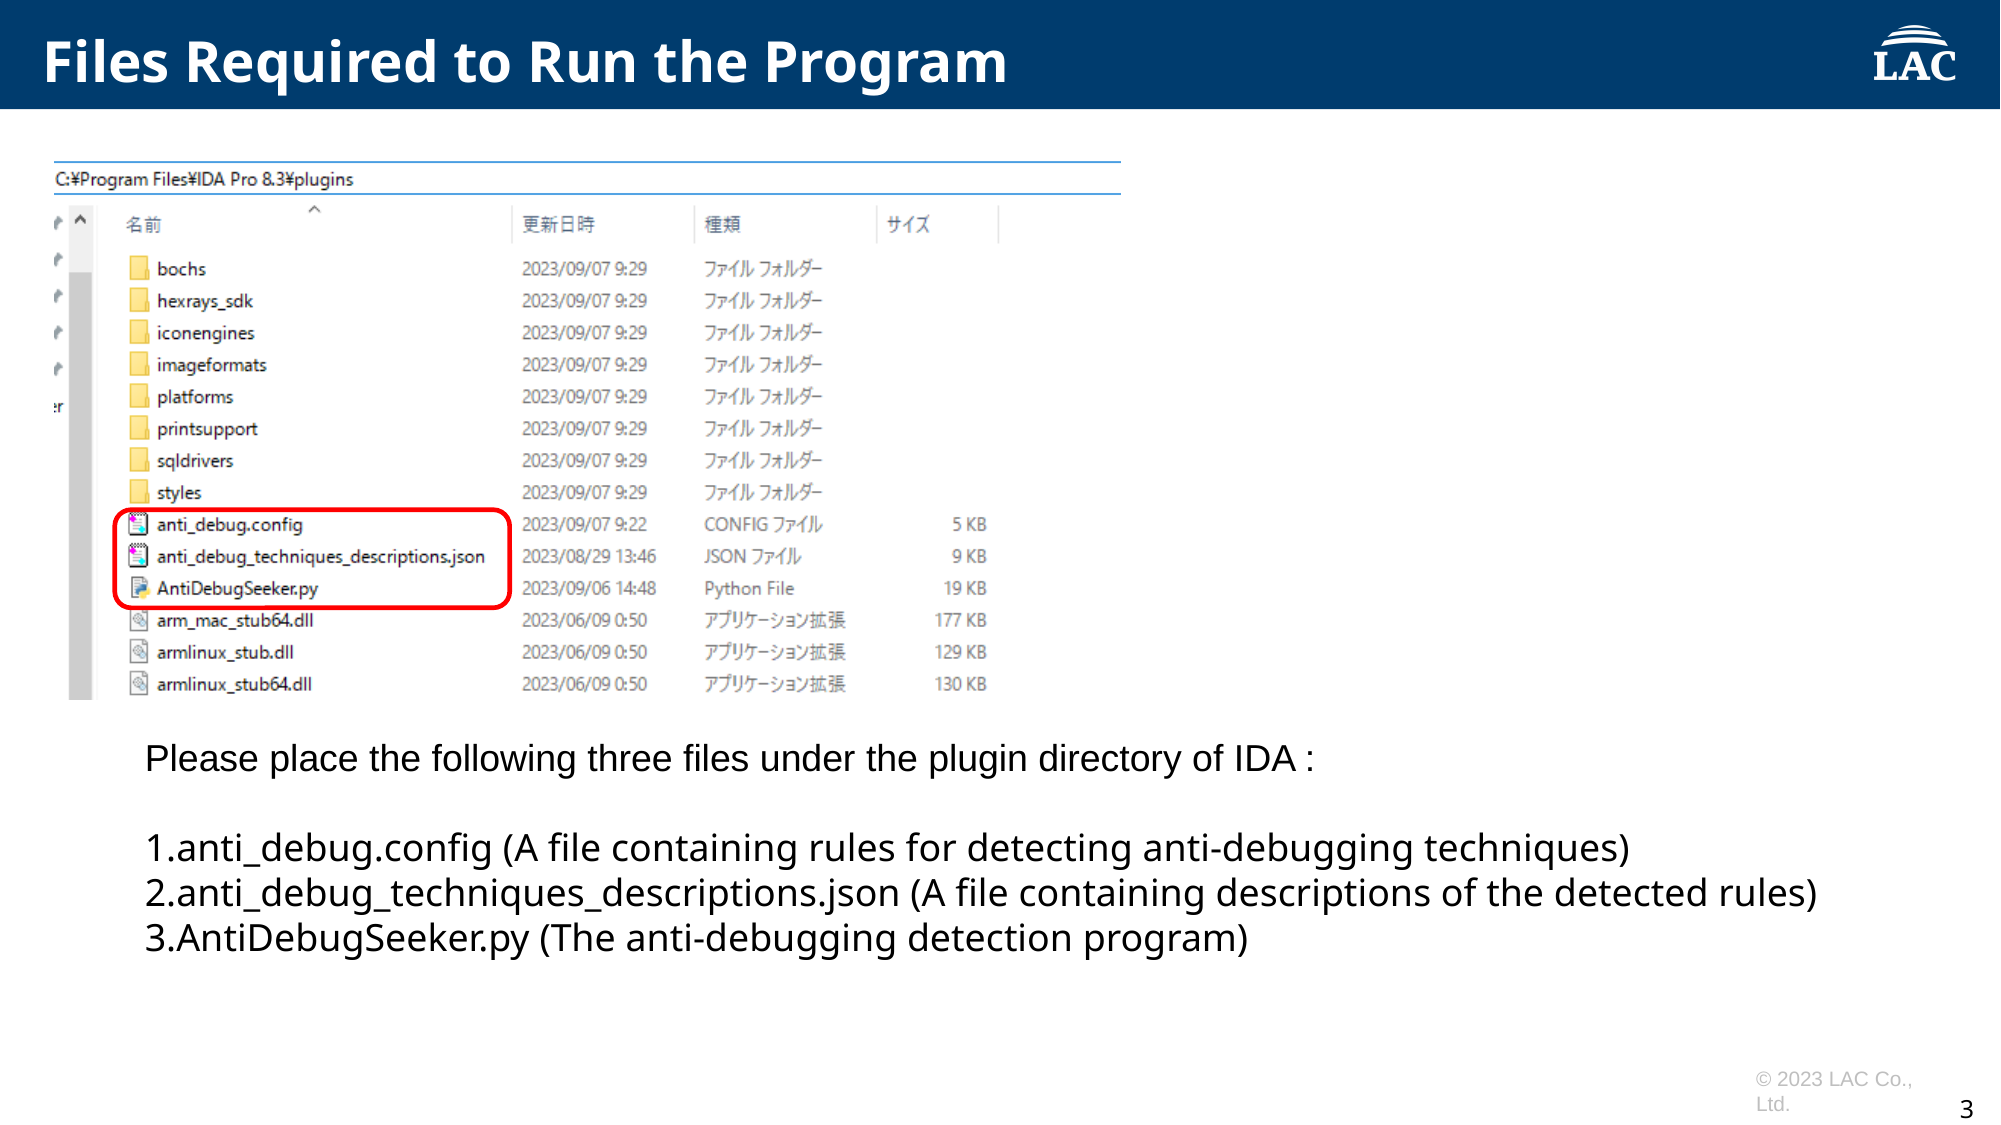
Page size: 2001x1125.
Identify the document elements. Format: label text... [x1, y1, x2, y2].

title Files Required to Run the Program [27, 25, 1753, 103]
picture [1860, 11, 1969, 94]
text_box Please place the following three files under the plugin directory of IDA : anti_debug.config (A file containing rules for detecting anti-debugging techniques) anti_debug_techniques_descriptions.json (A file containing descriptions of the detected rules) AntiDebugSeeker.py (The anti-debugging detection program) [129, 725, 1835, 1011]
picture [54, 157, 1122, 700]
